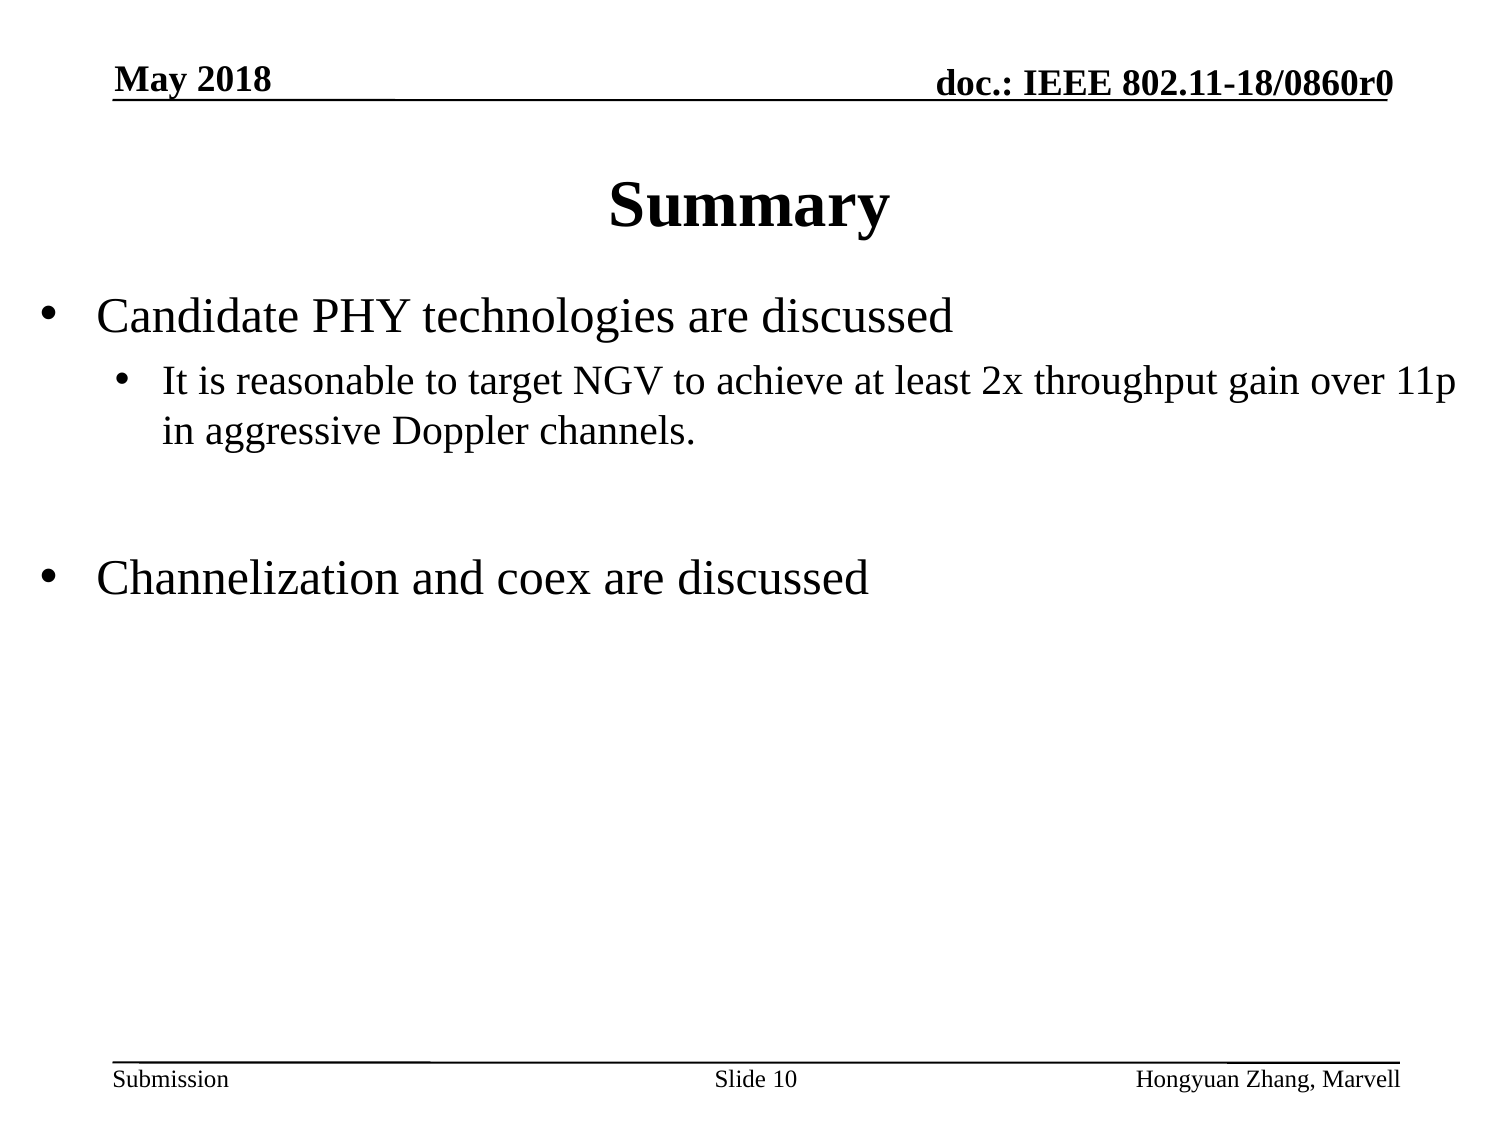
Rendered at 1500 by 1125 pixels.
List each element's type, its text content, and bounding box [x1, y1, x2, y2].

list Candidate PHY technologies are discussed It is reasonable to target NGV to achieve at least 2x throughput gain over 11p in aggressive Doppler channels. Channelization and coex are discussed [24, 274, 1476, 950]
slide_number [114, 54, 423, 100]
title Summary [112, 112, 1388, 274]
slide_number Slide 10 [712, 1061, 800, 1123]
footer Hongyuan Zhang, Marvell [878, 1061, 1402, 1093]
